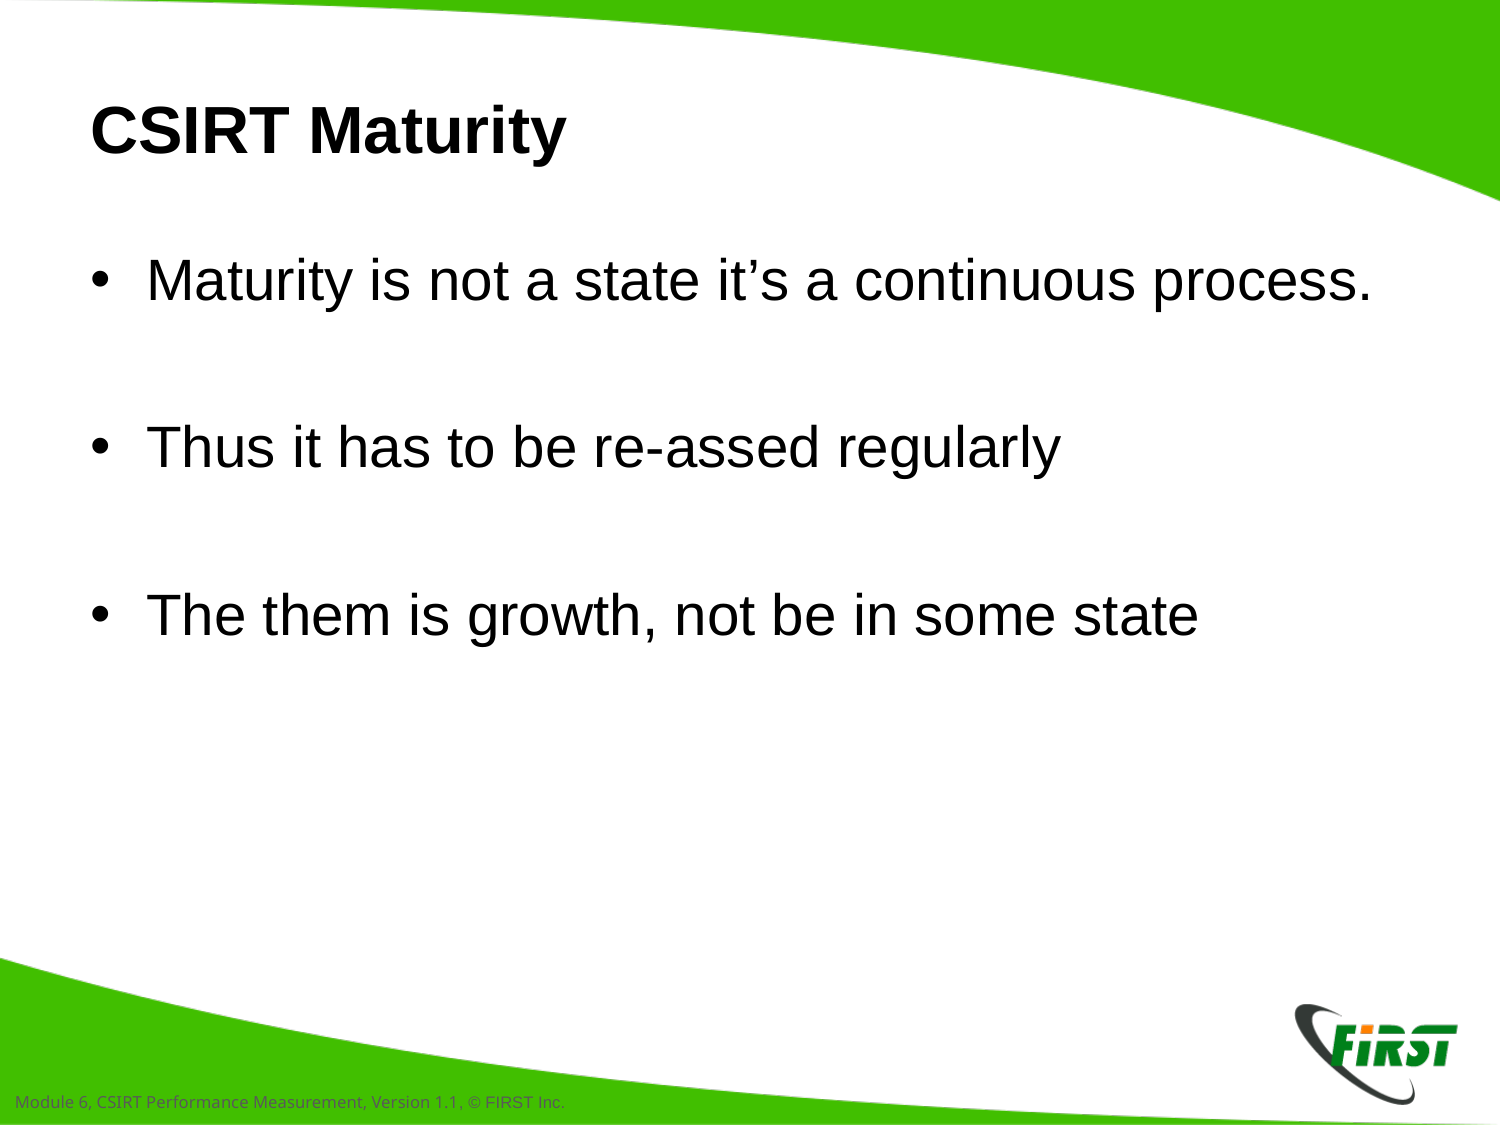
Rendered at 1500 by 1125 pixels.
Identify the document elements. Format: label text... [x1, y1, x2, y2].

list Maturity is not a state it’s a continuous process. Thus it has to be re-assed regularly The them is growth, not be in some state [75, 242, 1436, 1015]
title CSIRT Maturity [75, 59, 1436, 205]
picture [0, 0, 1500, 1125]
